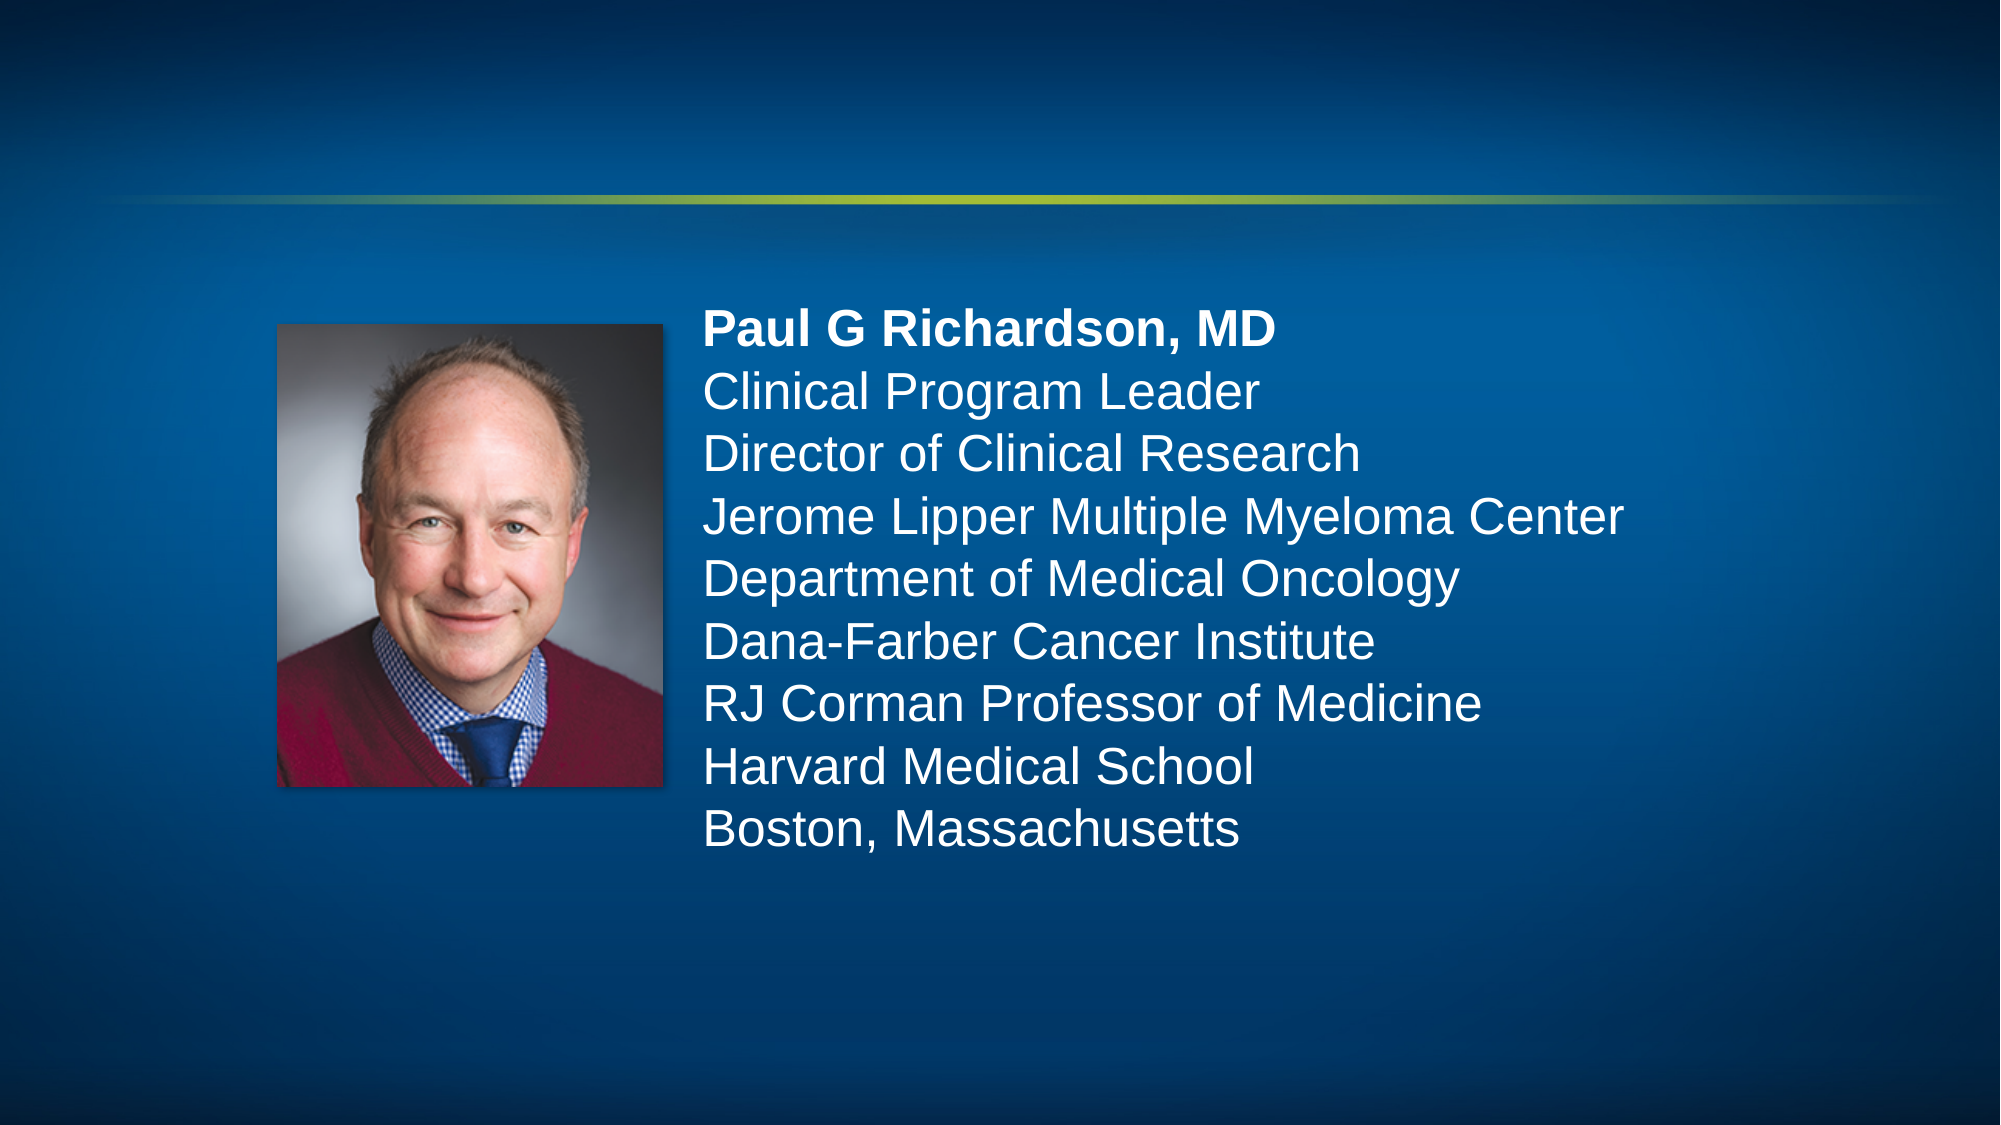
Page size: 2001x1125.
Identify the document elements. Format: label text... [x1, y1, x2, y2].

text_box Paul G Richardson, MD Clinical Program Leader Director of Clinical Research Jerome Lipper Multiple Myeloma Center Department of Medical Oncology Dana-Farber Cancer Institute RJ Corman Professor of Medicine Harvard Medical School Boston, Massachusetts [687, 287, 2000, 938]
picture [0, 0, 2000, 1125]
